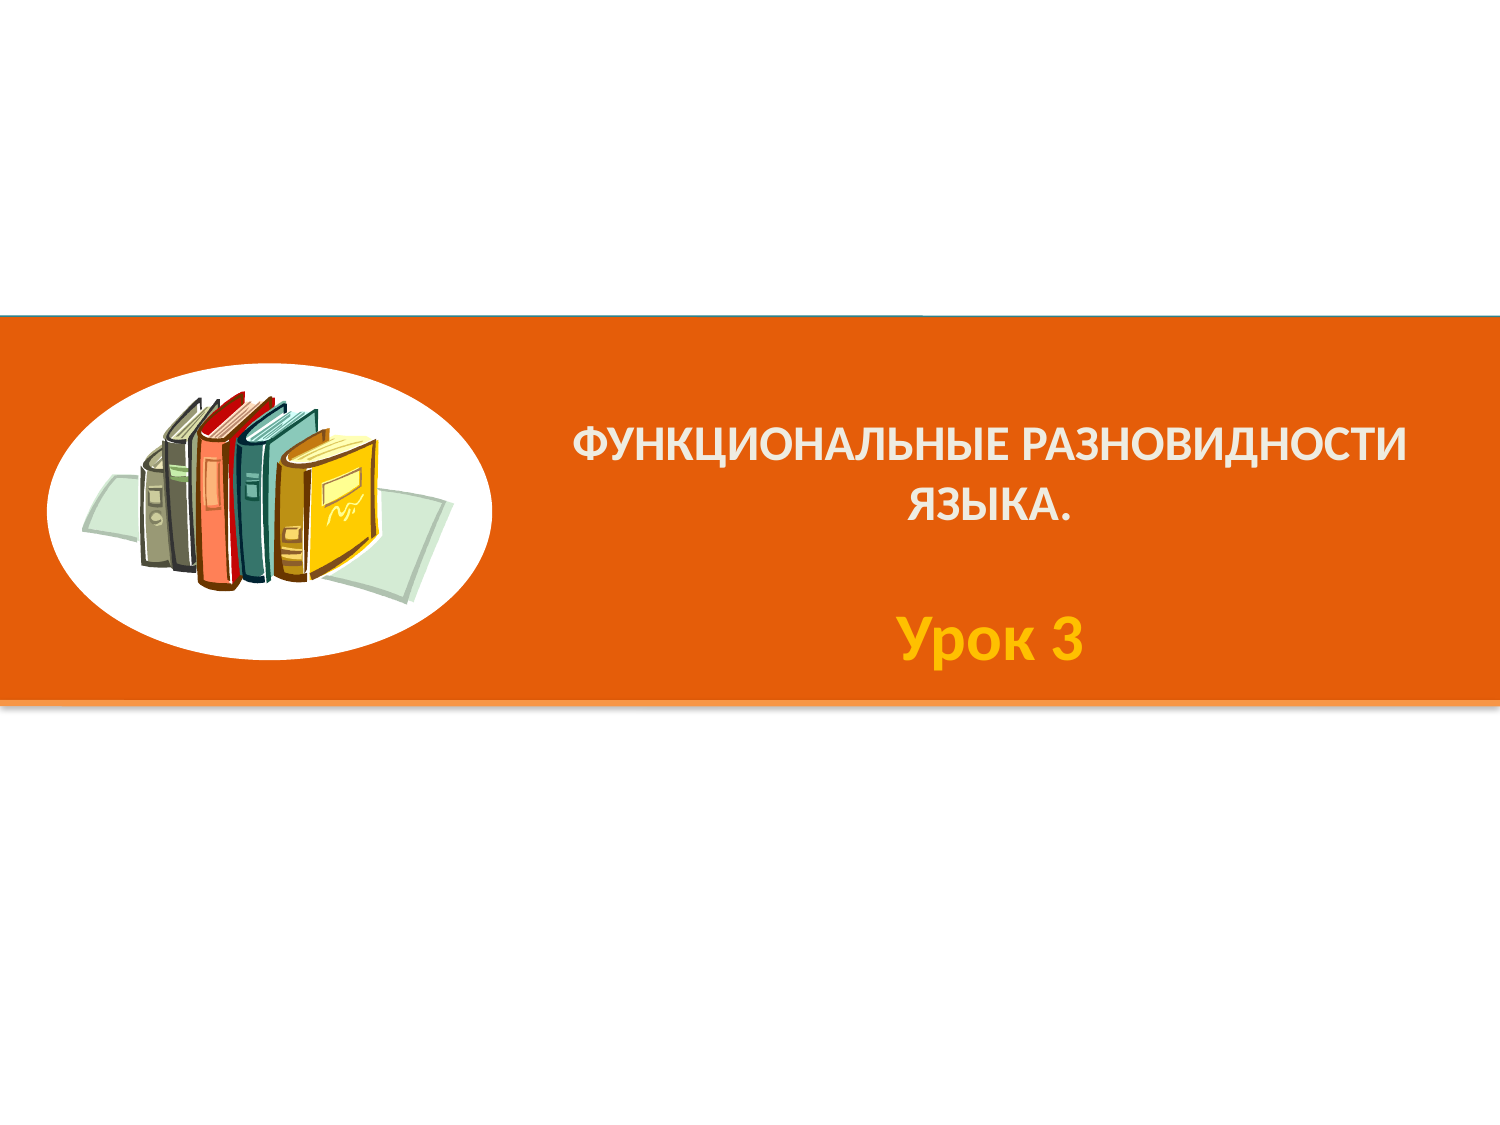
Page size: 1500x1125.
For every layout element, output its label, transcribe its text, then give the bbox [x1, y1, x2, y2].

subtitle Урок 3 [527, 585, 1454, 704]
title Функциональные разновидности языка. [527, 410, 1454, 585]
